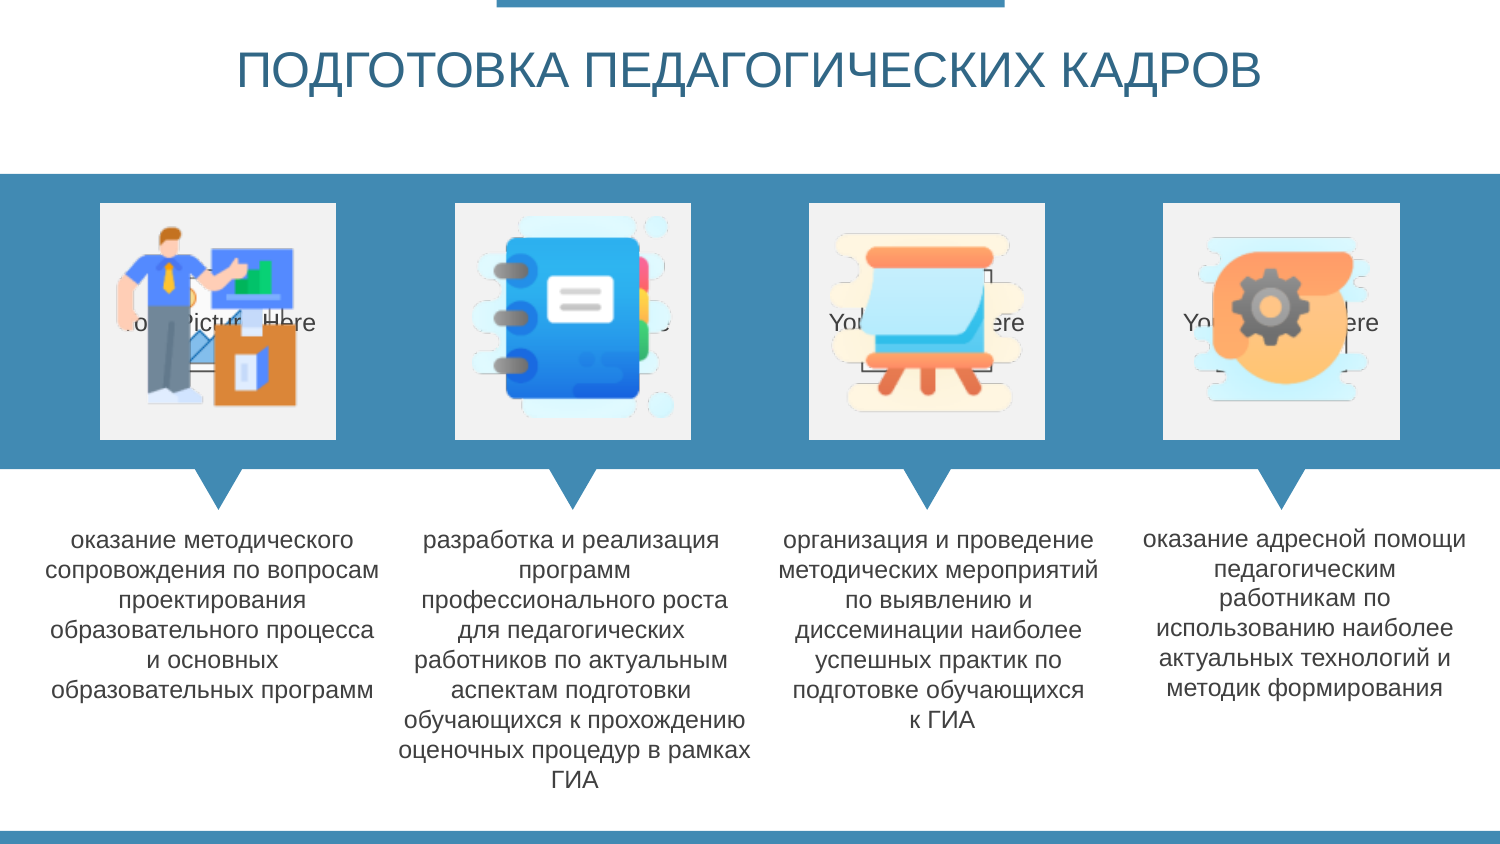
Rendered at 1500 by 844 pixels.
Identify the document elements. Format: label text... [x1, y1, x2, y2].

text_box организация и проведение методических мероприятий по выявлению и диссеминации наиболее успешных практик по подготовке обучающихся к ГИА [767, 516, 1128, 741]
list ПОДГОТОВКА ПЕДАГОГИЧЕСКИХ КАДРОВ [0, 20, 1500, 115]
picture [1163, 203, 1400, 440]
picture [454, 203, 692, 440]
picture [808, 203, 1046, 440]
text_box оказание методического сопровождения по вопросам проектирования образовательного процесса и основных образовательных программ [29, 516, 383, 711]
picture [100, 203, 337, 440]
text_box оказание адресной помощи педагогическим работникам по использованию наиболее актуальных технологий и методик формирования [1127, 514, 1483, 710]
text_box разработка и реализация программ профессионального роста для педагогических работников по актуальным аспектам подготовки обучающихся к прохождению оценочных процедур в рамках ГИА [383, 516, 767, 801]
